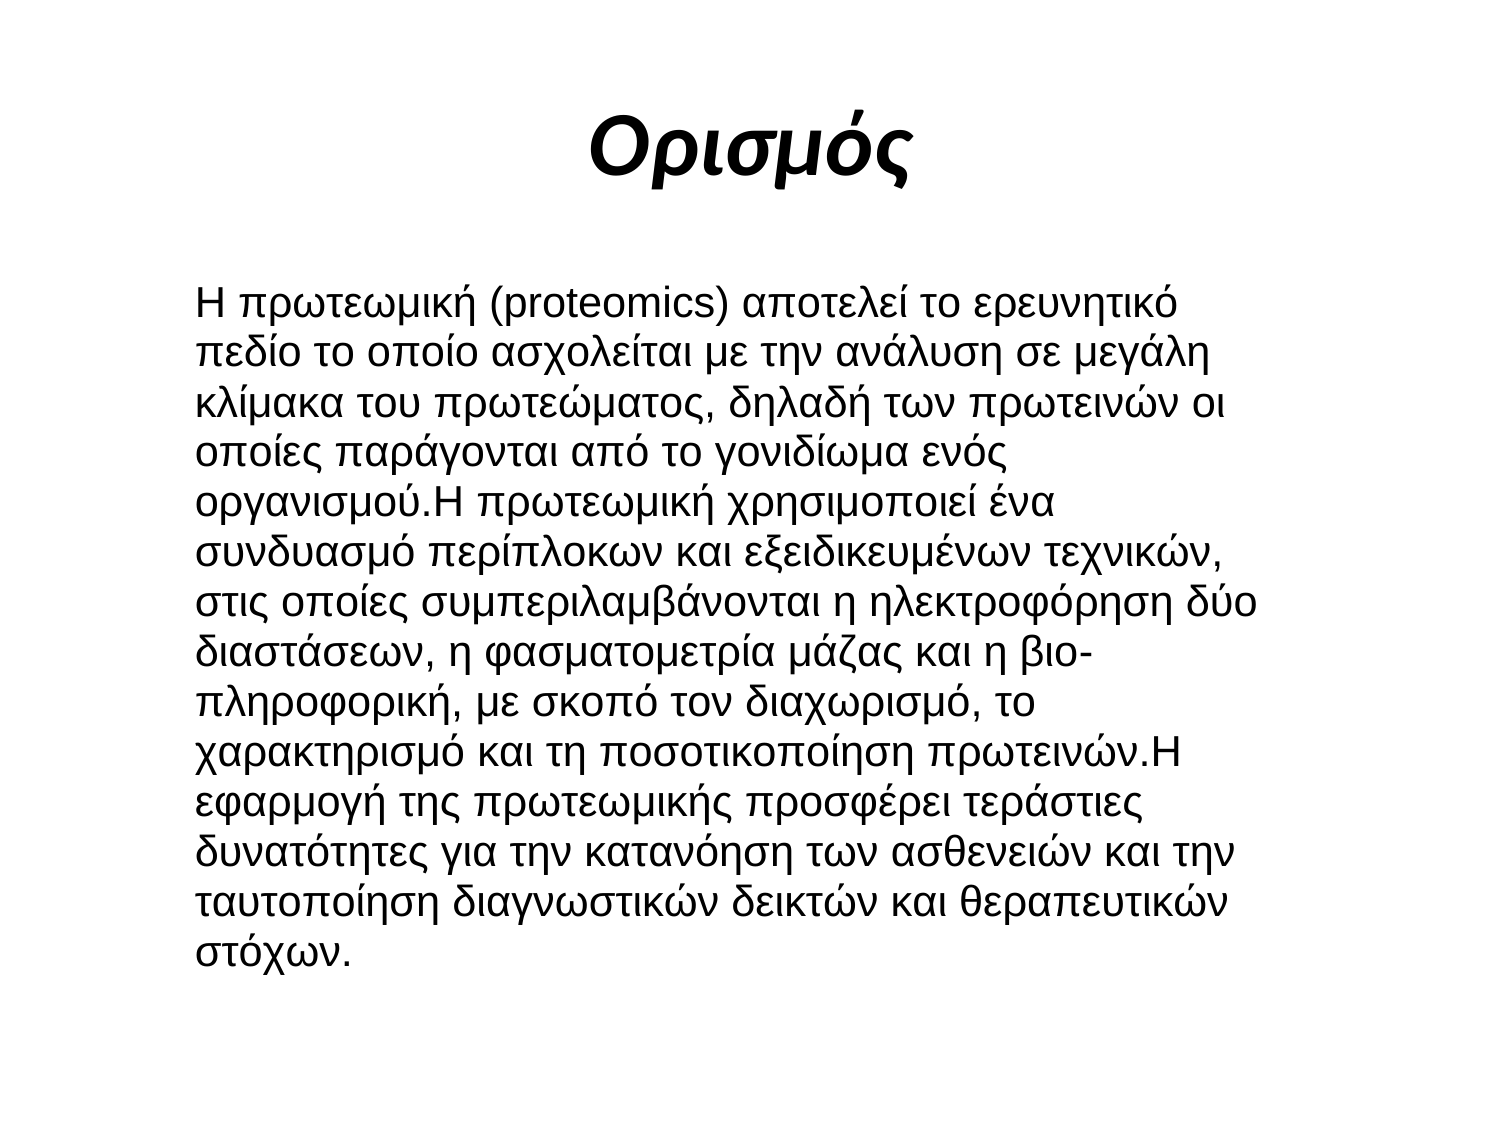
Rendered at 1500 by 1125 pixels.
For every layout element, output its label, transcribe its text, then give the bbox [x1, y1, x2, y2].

title Ορισμός [75, 45, 1425, 233]
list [194, 276, 1283, 977]
